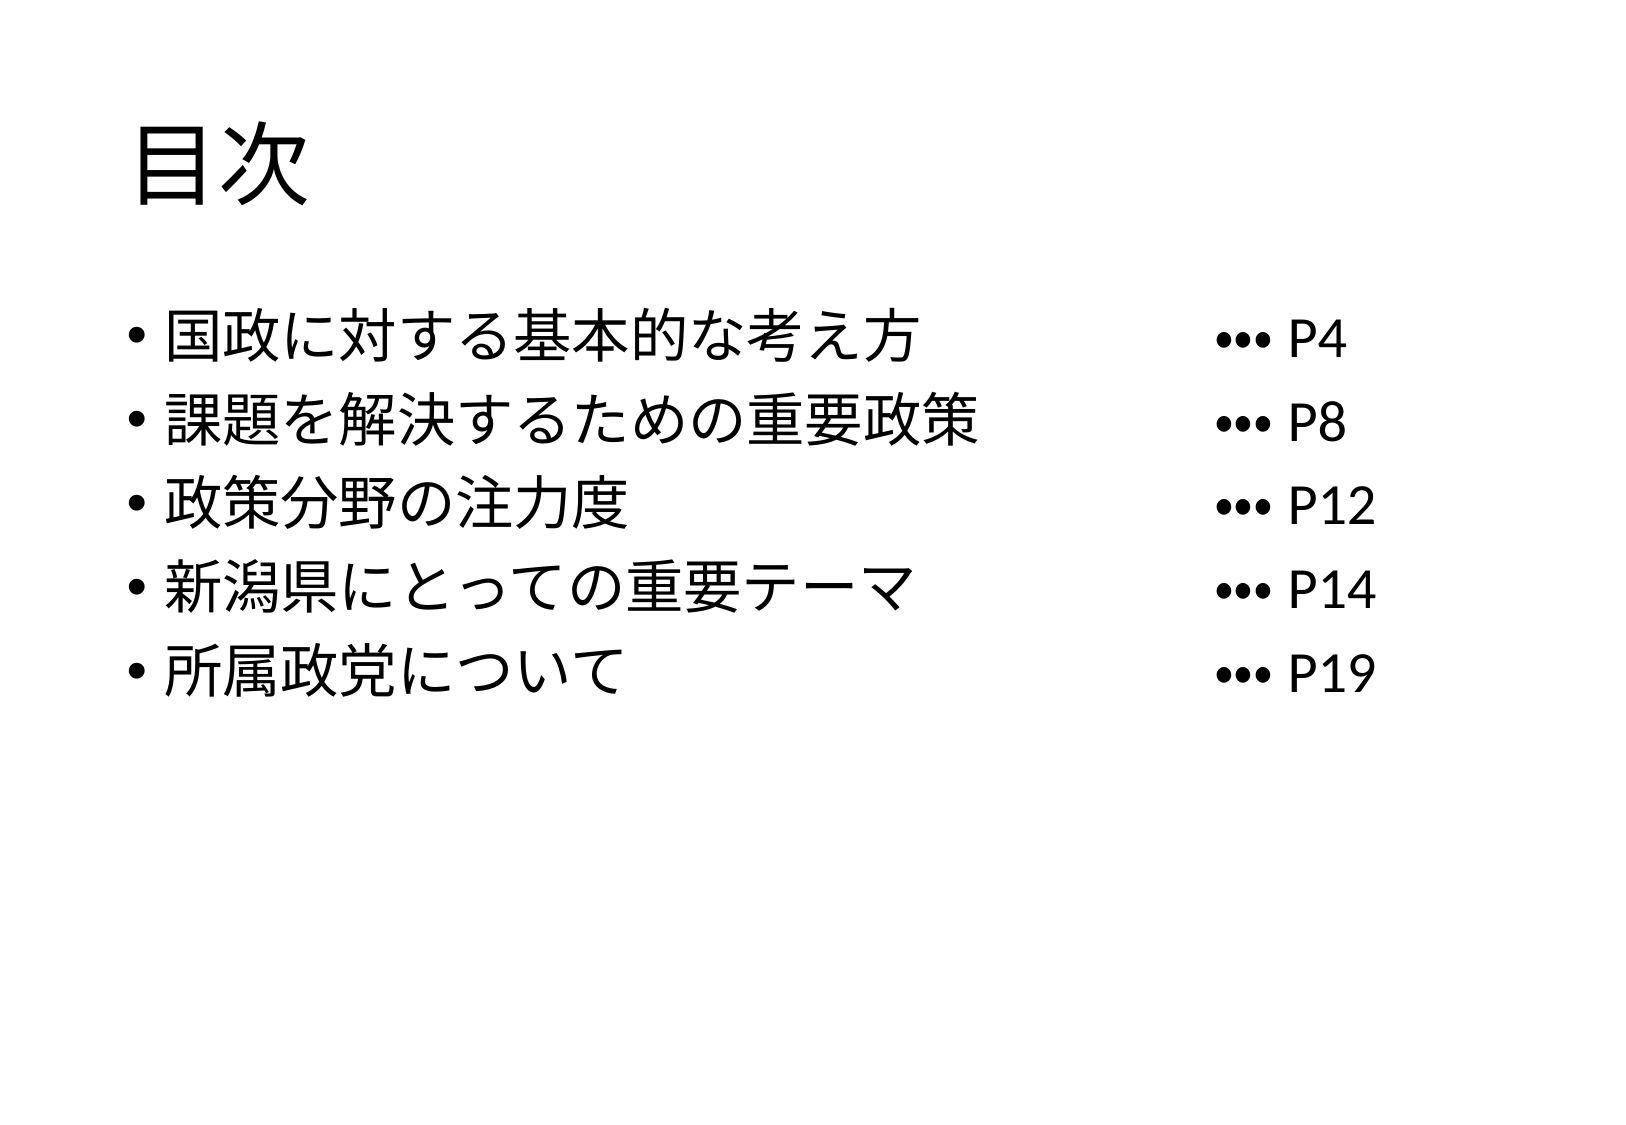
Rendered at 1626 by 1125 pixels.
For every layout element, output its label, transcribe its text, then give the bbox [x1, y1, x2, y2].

title 目次 [111, 59, 1514, 278]
list 国政に対する基本的な考え方 ・・・P4 課題を解決するための重要政策 ・・・P8 政策分野の注力度 ・・・P12 新潟県にとっての重要テーマ ・・・P14 所属政党について ・・・P19 [111, 299, 1514, 1014]
